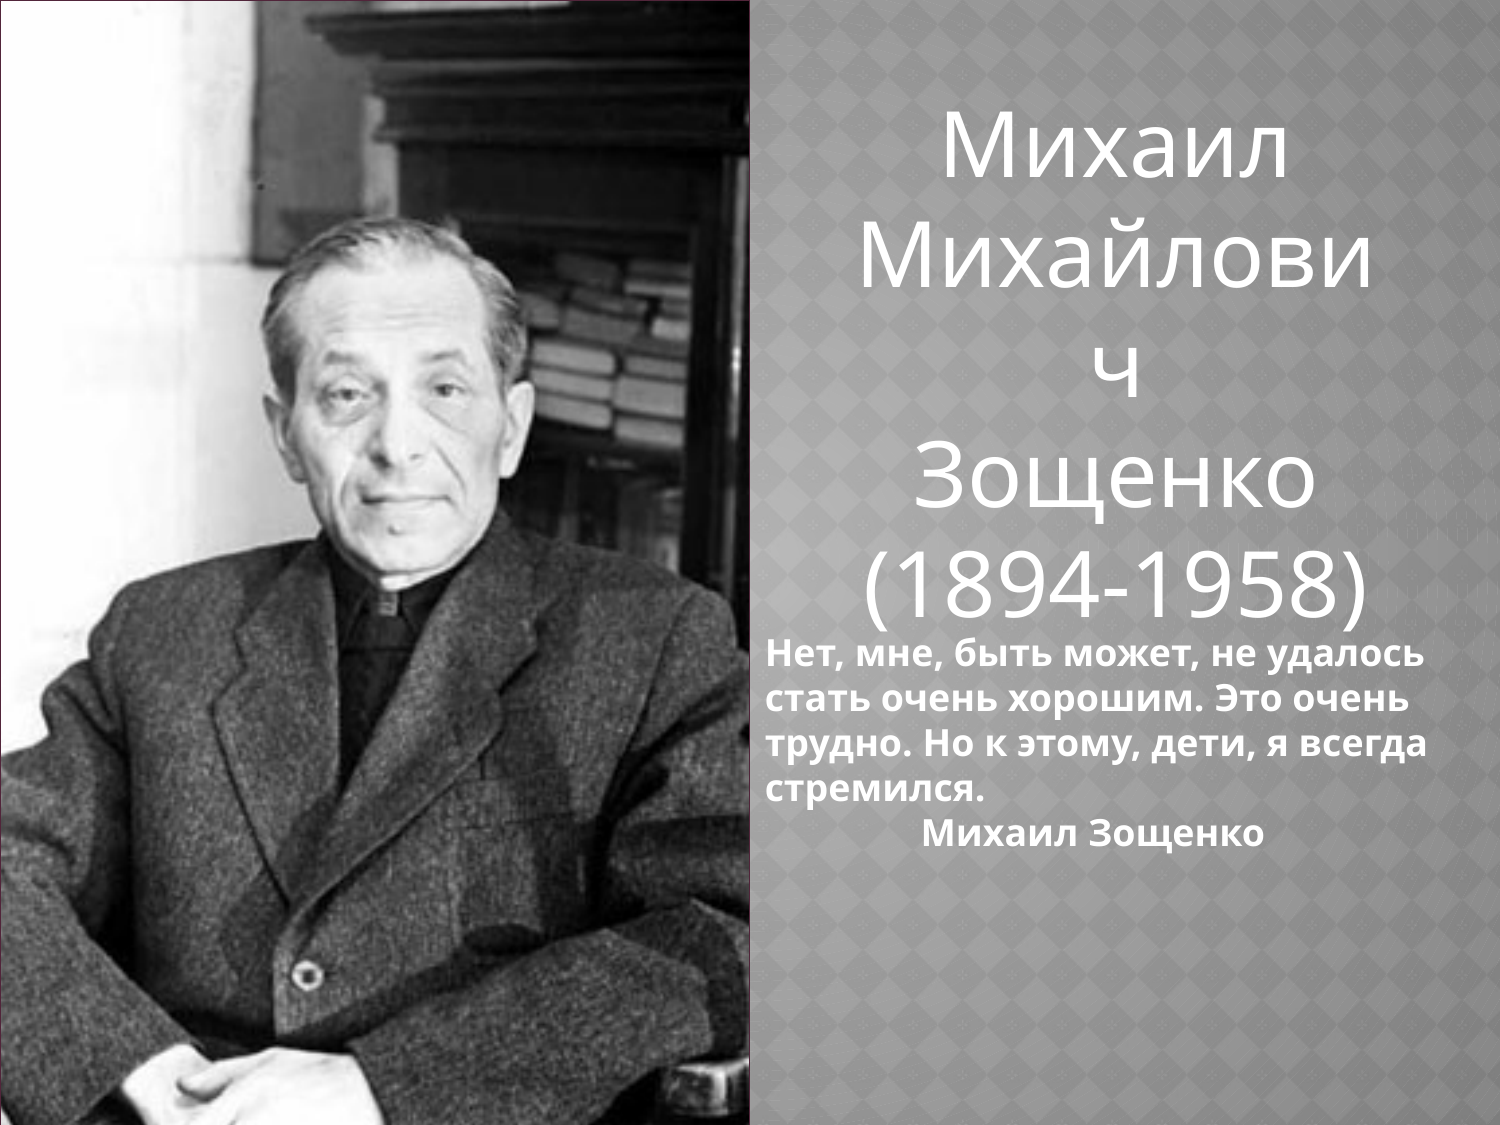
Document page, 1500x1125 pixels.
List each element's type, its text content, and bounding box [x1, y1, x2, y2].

text_box Нет, мне, быть может, не удалось стать очень хорошим. Это очень трудно. Но к этому, дети, я всегда стремился. Михаил Зощенко [755, 621, 1500, 862]
picture [0, 0, 751, 1125]
text_box Михаил Михайлович Зощенко (1894-1958) [820, 78, 1412, 621]
